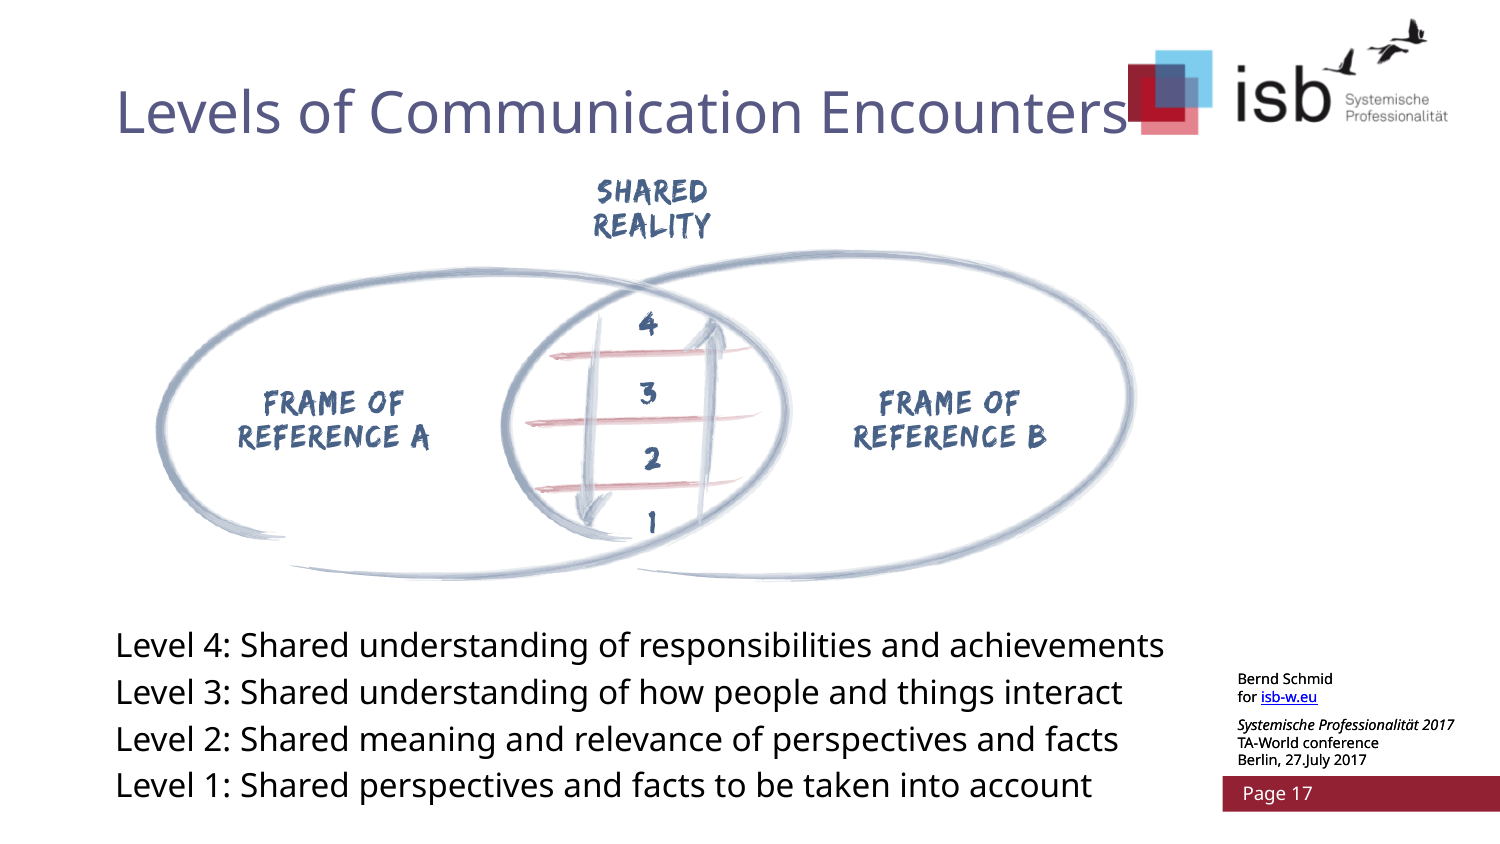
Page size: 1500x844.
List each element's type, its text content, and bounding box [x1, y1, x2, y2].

title Levels of Communication Encounters [100, 67, 1223, 280]
picture [123, 173, 1270, 623]
text_box Bernd Schmid for isb-w.eu Systemische Professionalität 2017 TA-World conference Berlin, 27.July 2017 [1222, 543, 1500, 776]
list Level 4: Shared understanding of responsibilities and achievements Level 3: Shared understanding of how people and things interact Level 2: Shared meaning and relevance of perspectives and facts Level 1: Shared perspectives and facts to be taken into account [100, 280, 1222, 812]
picture [1128, 14, 1461, 139]
slide_number Page 17 [1222, 776, 1500, 812]
